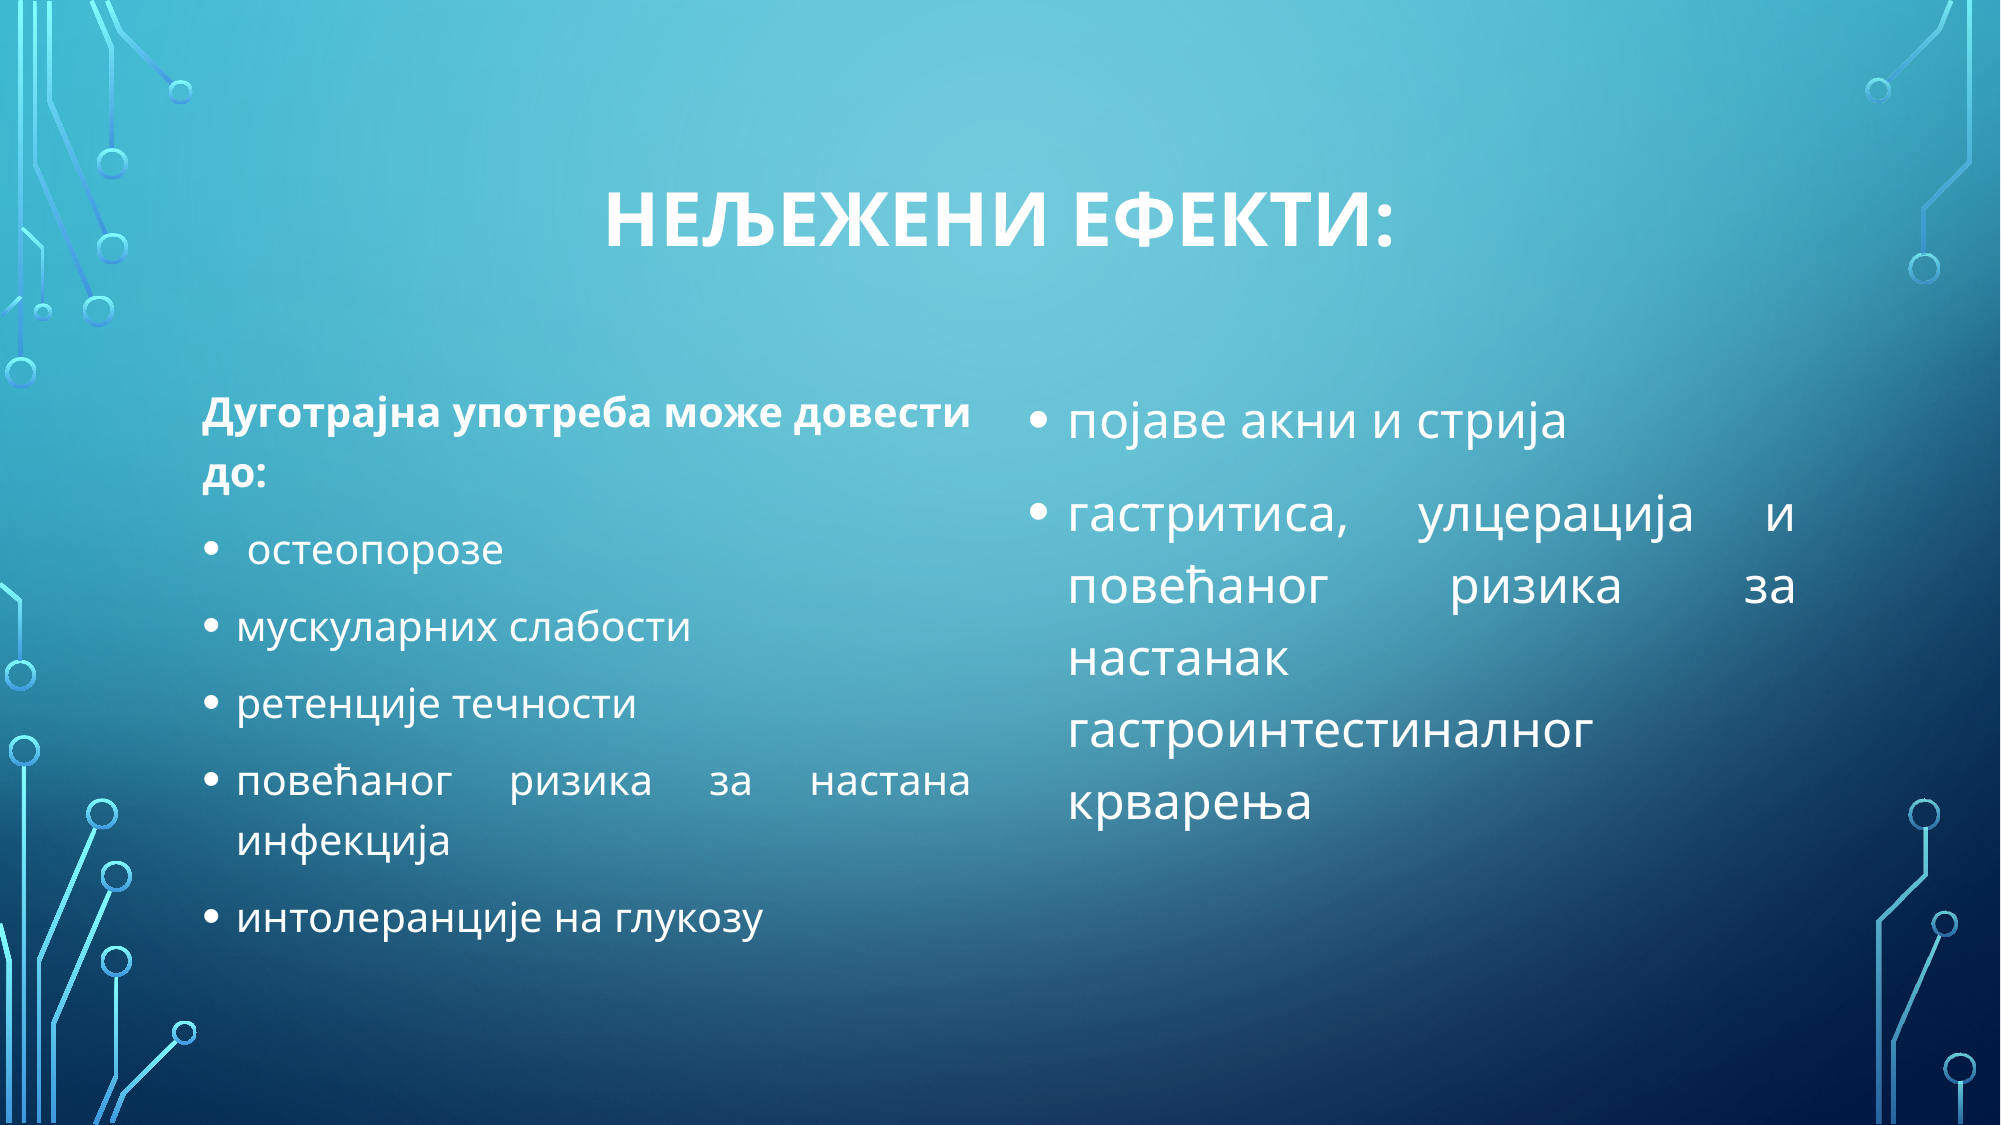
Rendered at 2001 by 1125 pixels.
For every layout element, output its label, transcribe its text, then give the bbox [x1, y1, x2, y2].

list Дуготрајна употреба може довести до: остеопорозе мускуларних слабости ретенције течности повећаног ризика за настана инфекција интолеранције на глукозу [187, 369, 988, 950]
title Нељежени ефекти: [187, 101, 1813, 344]
list појаве акни и стрија гастритиса, улцерација и повећаног ризика за настанак гастроинтестиналног крварења [1012, 369, 1813, 950]
